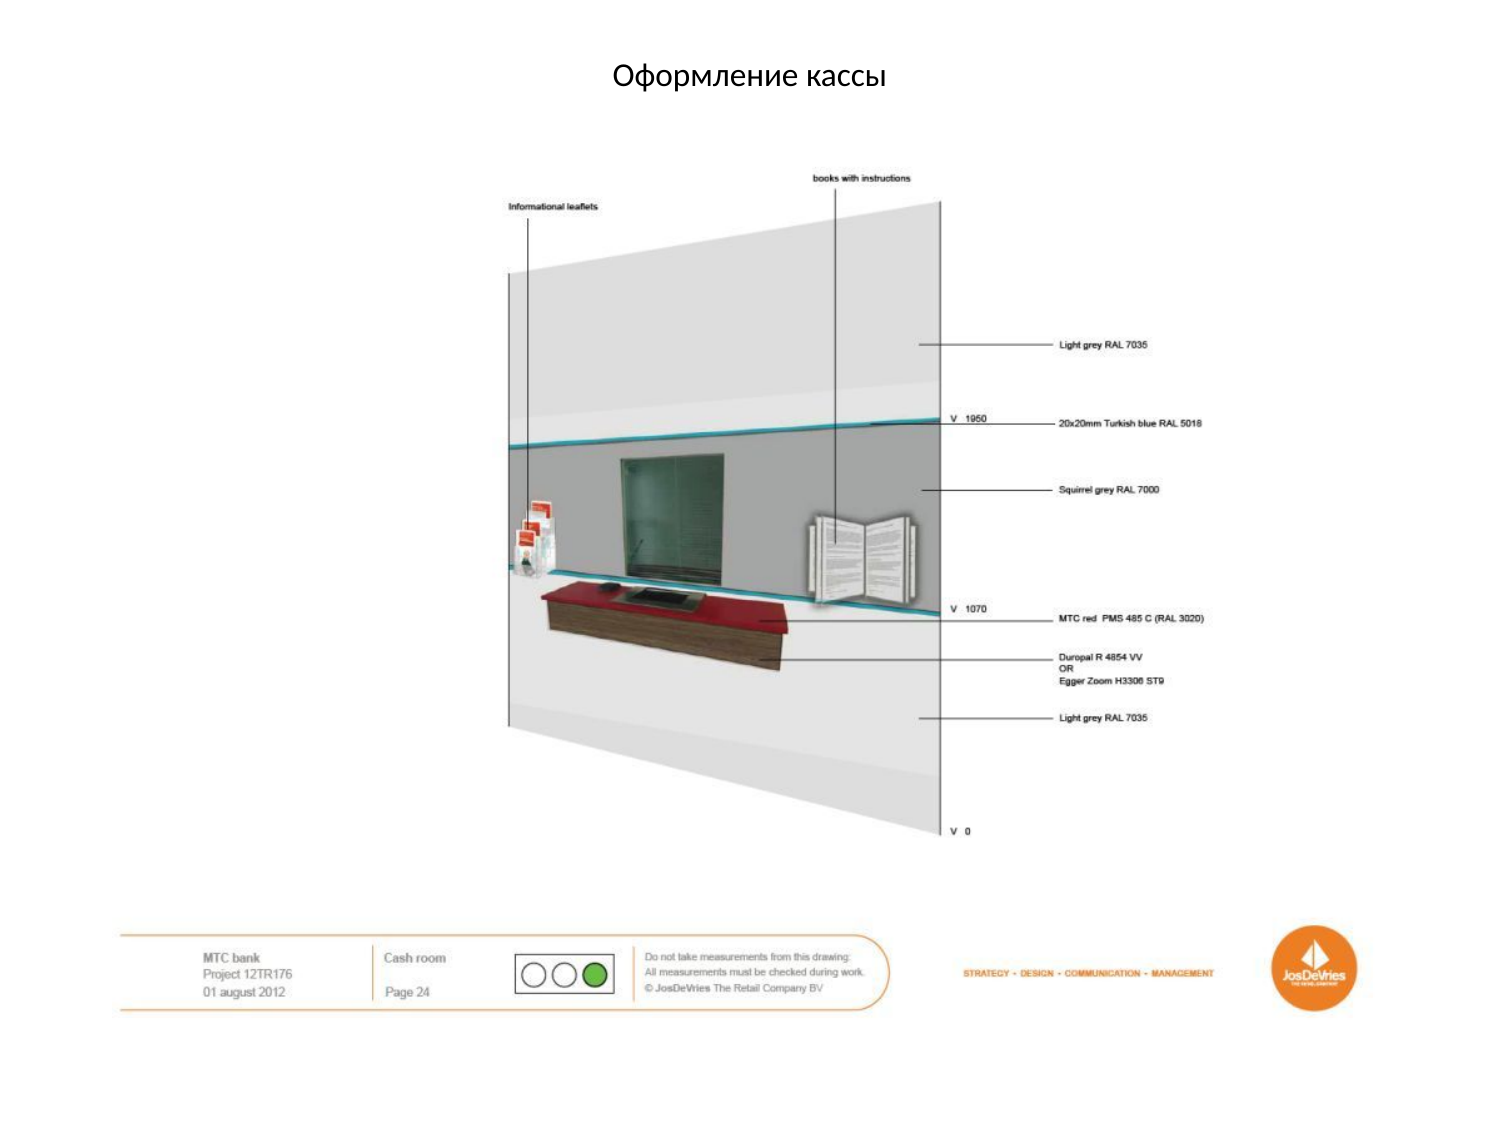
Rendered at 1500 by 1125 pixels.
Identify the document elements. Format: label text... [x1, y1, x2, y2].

picture [111, 136, 1393, 1043]
title Оформление кассы [75, 45, 1425, 102]
